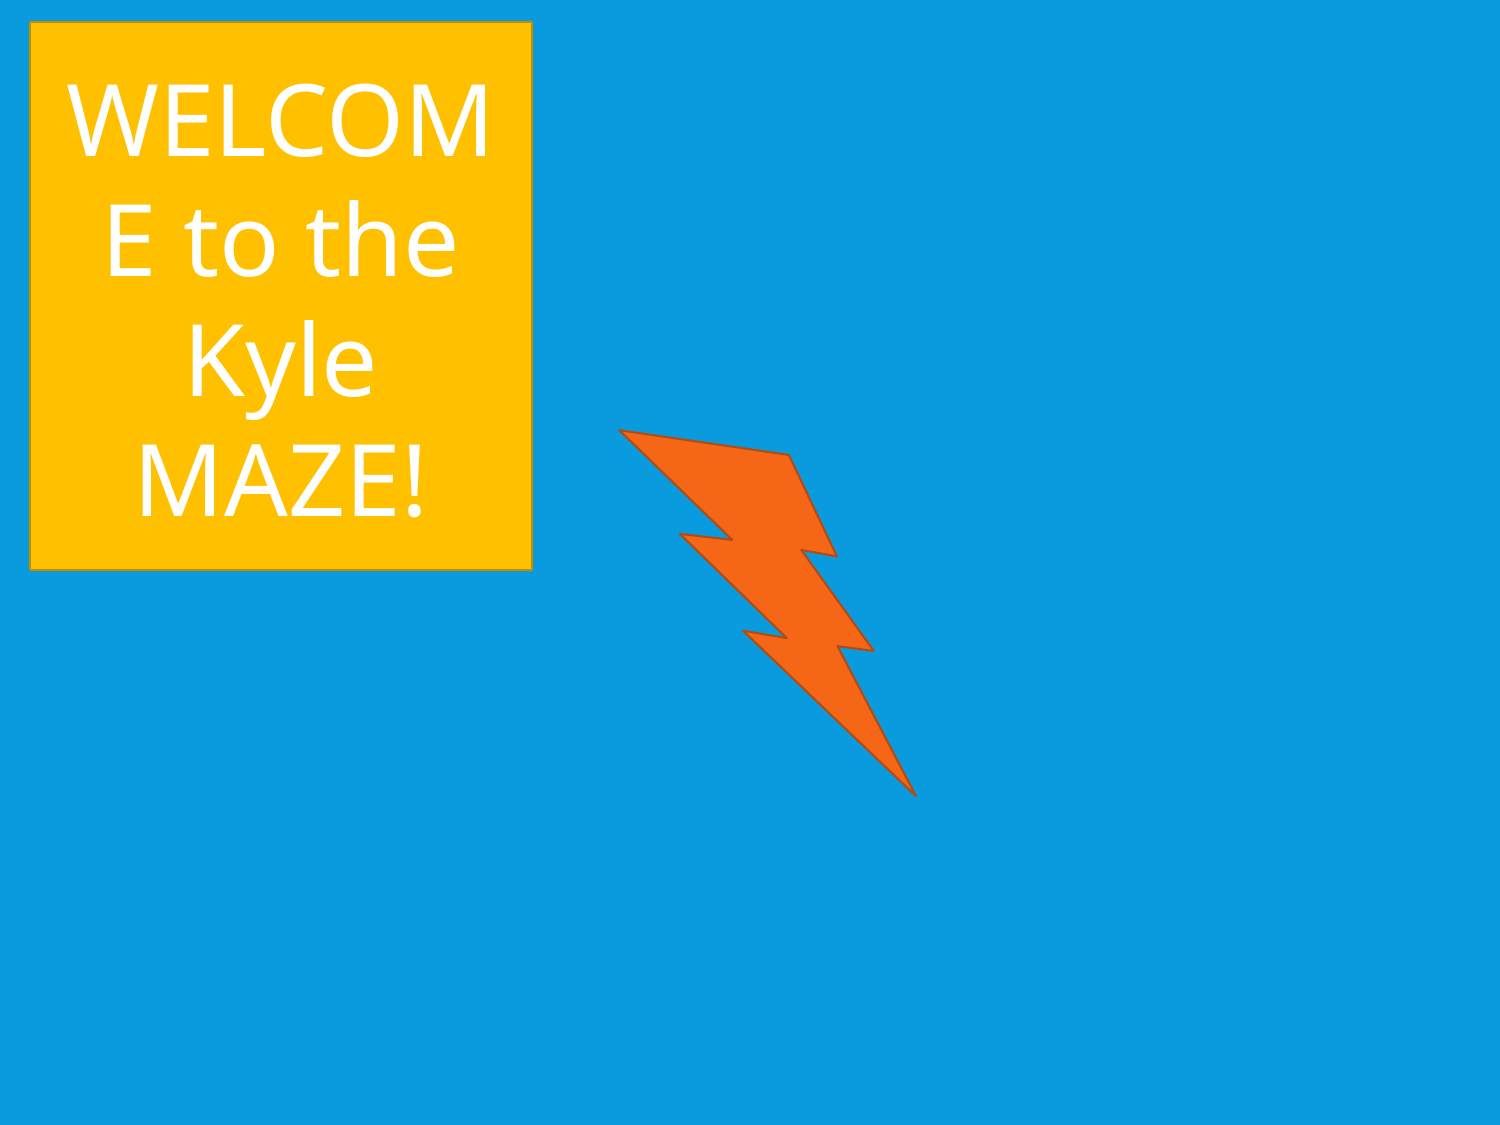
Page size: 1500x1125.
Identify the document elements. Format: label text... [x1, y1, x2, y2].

text_box WELCOME to the Kyle MAZE! [29, 21, 533, 571]
text_box [618, 429, 917, 797]
